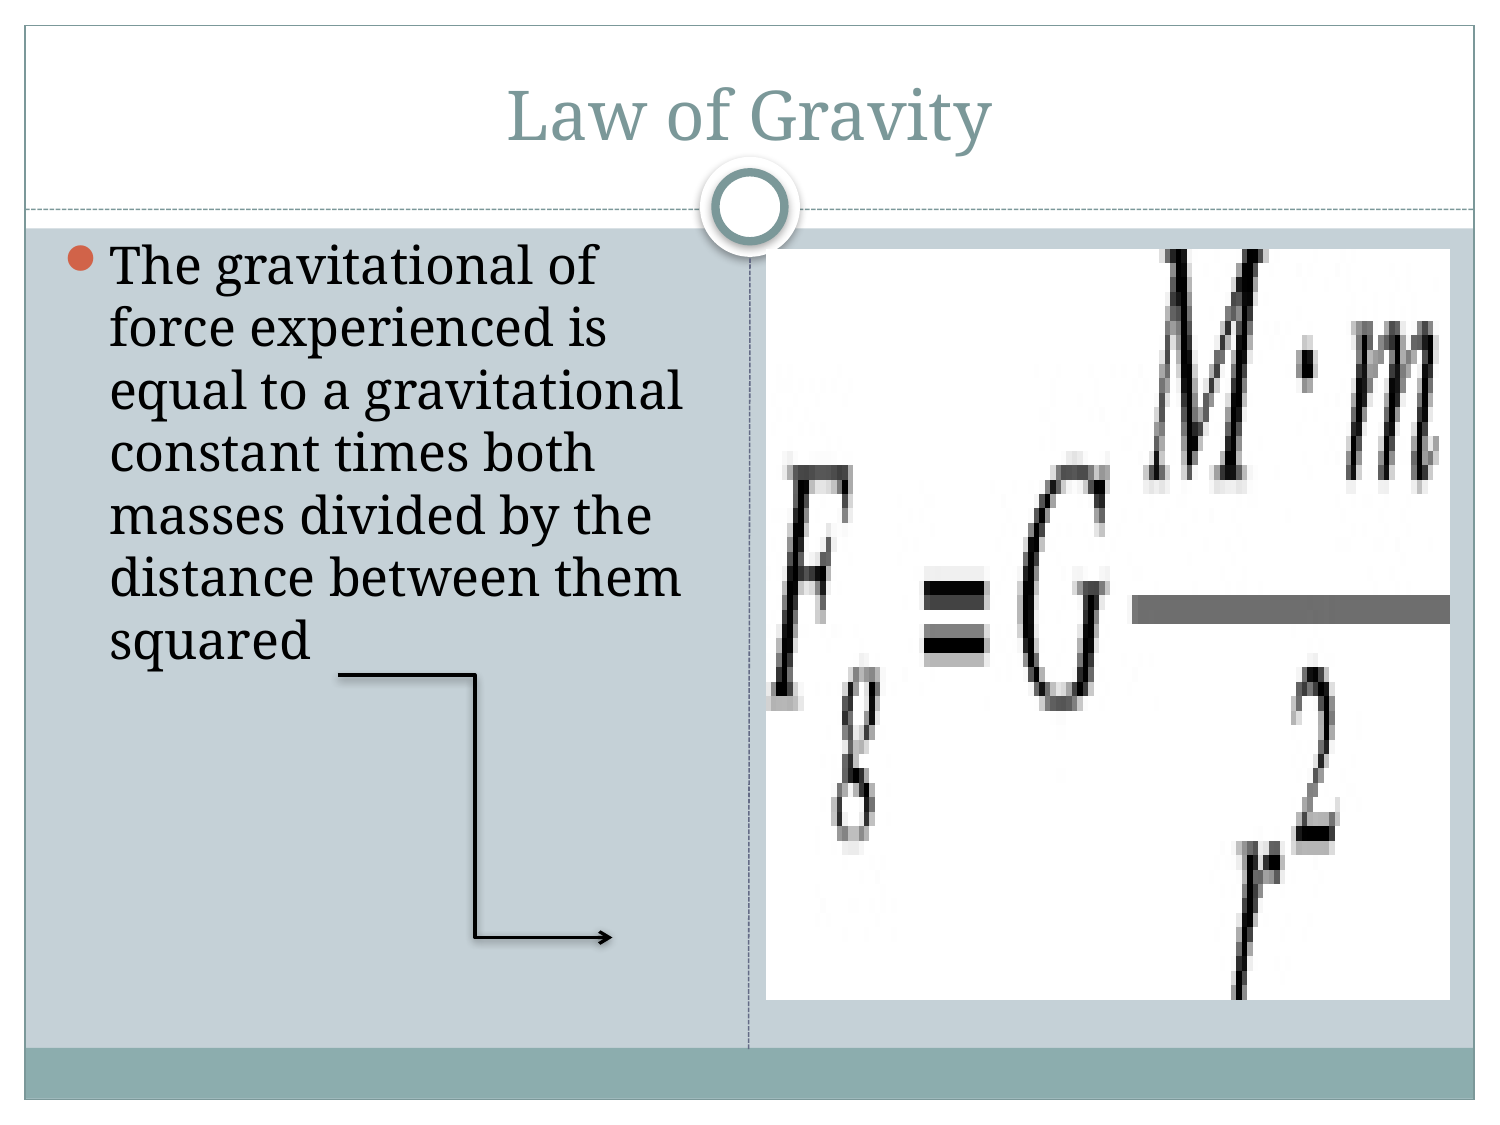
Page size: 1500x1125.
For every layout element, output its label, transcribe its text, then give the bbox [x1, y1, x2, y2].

title Law of Gravity [49, 37, 1450, 162]
list The gravitational of force experienced is equal to a gravitational constant times both masses divided by the distance between them squared [49, 224, 712, 993]
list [766, 249, 1451, 1001]
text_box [337, 674, 613, 938]
